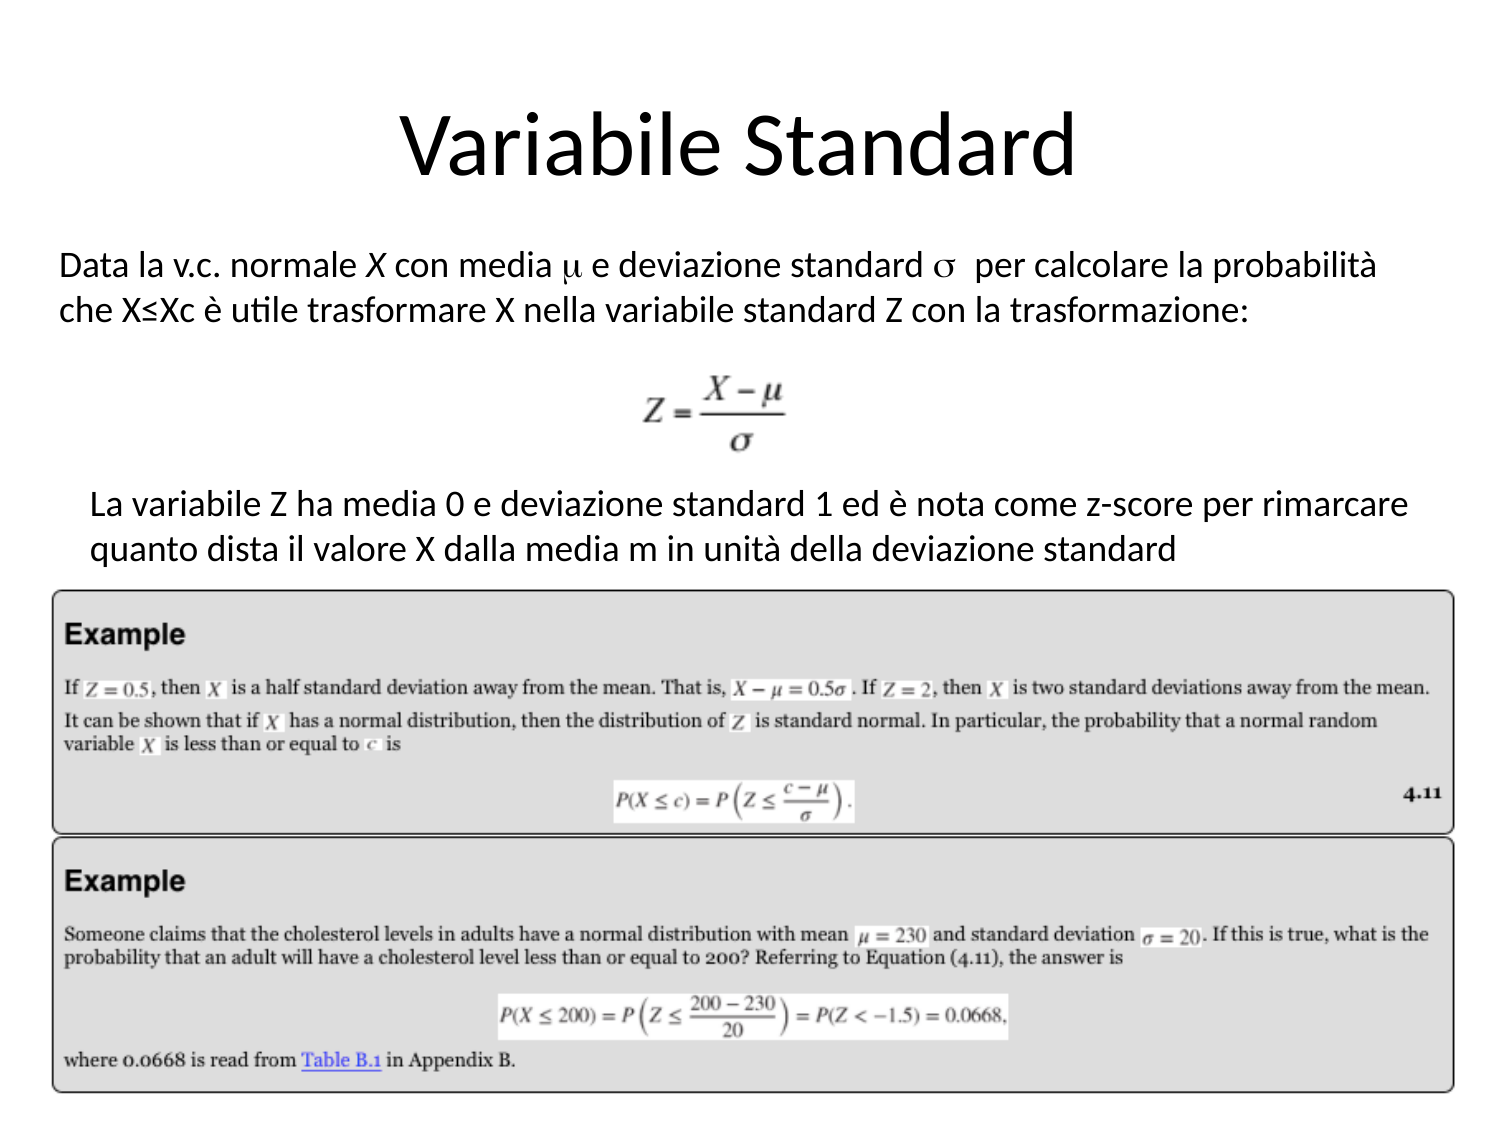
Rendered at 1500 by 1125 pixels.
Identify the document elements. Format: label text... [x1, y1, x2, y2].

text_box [639, 362, 790, 454]
text_box Data la v.c. normale X con media m e deviazione standard s per calcolare la probabilità che X≤Xc è utile trasformare X nella variabile standard Z con la trasformazione: [44, 232, 1425, 338]
title Variabile Standard [75, 45, 1425, 232]
text_box La variabile Z ha media 0 e deviazione standard 1 ed è nota come z-score per rimarcare quanto dista il valore X dalla media m in unità della deviazione standard [74, 471, 1425, 576]
picture [44, 585, 1464, 1100]
